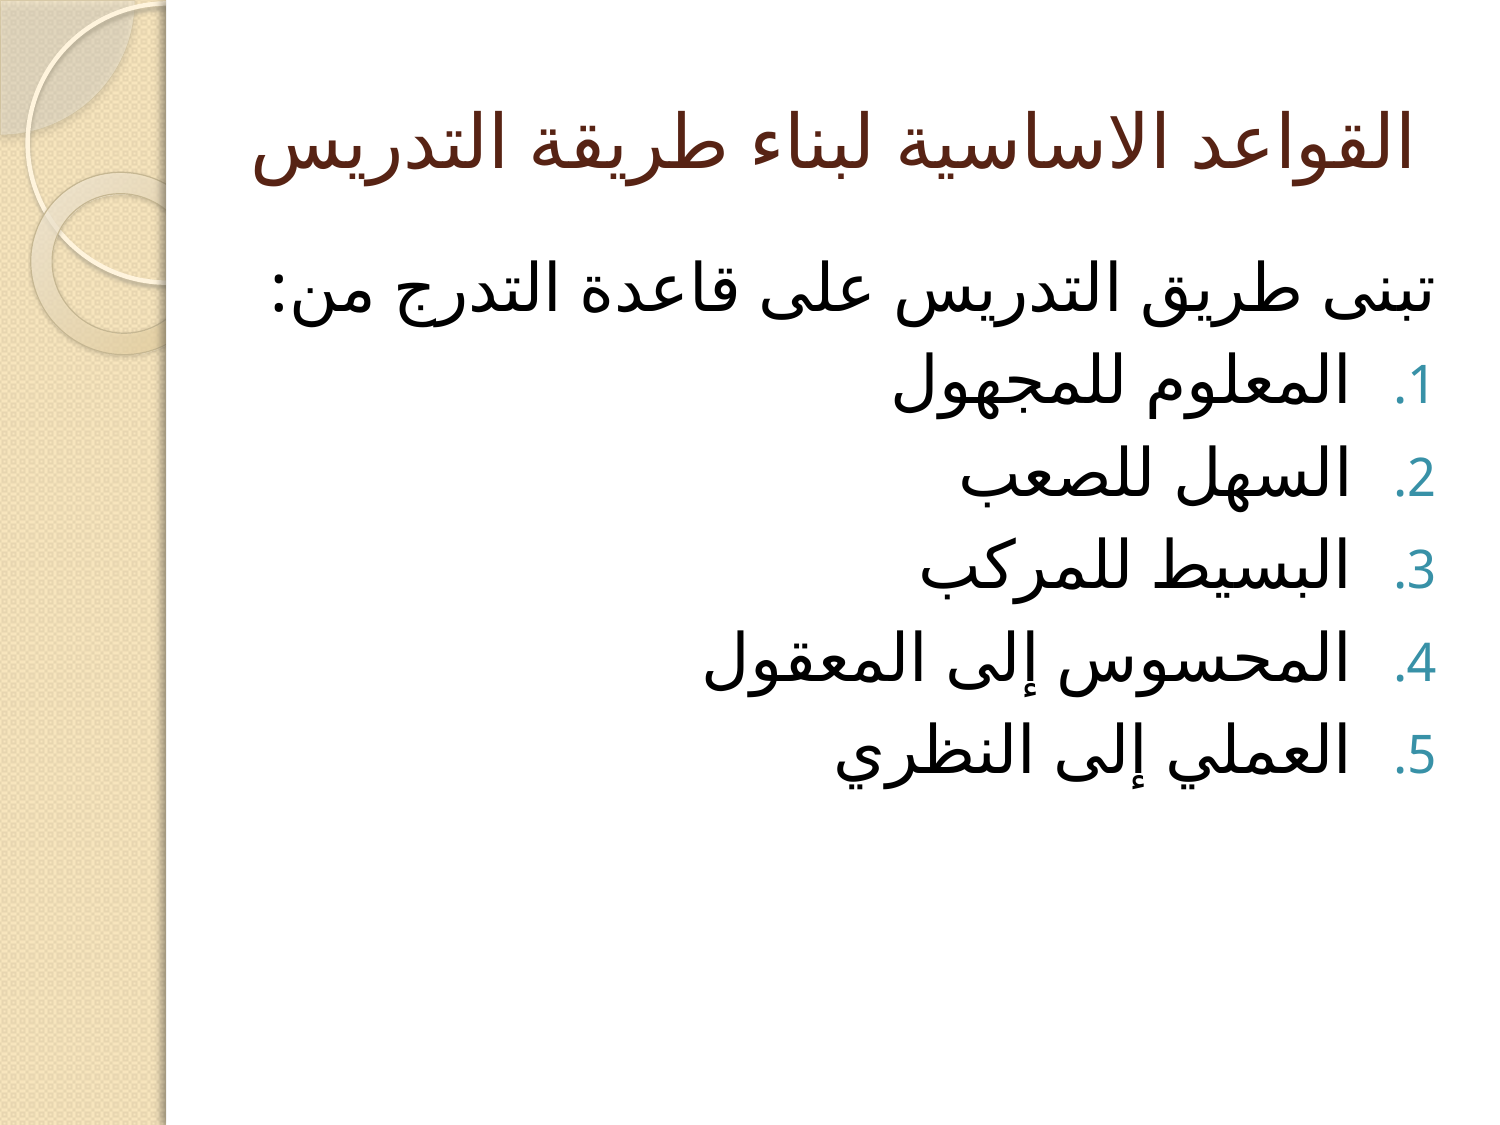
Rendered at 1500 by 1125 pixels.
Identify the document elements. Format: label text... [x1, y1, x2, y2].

list تبنى طريق التدريس على قاعدة التدرج من: المعلوم للمجهول السهل للصعب البسيط للمركب المحسوس إلى المعقول العملي إلى النظري [235, 237, 1466, 1025]
title القواعد الاساسية لبناء طريقة التدريس [235, 45, 1466, 233]
